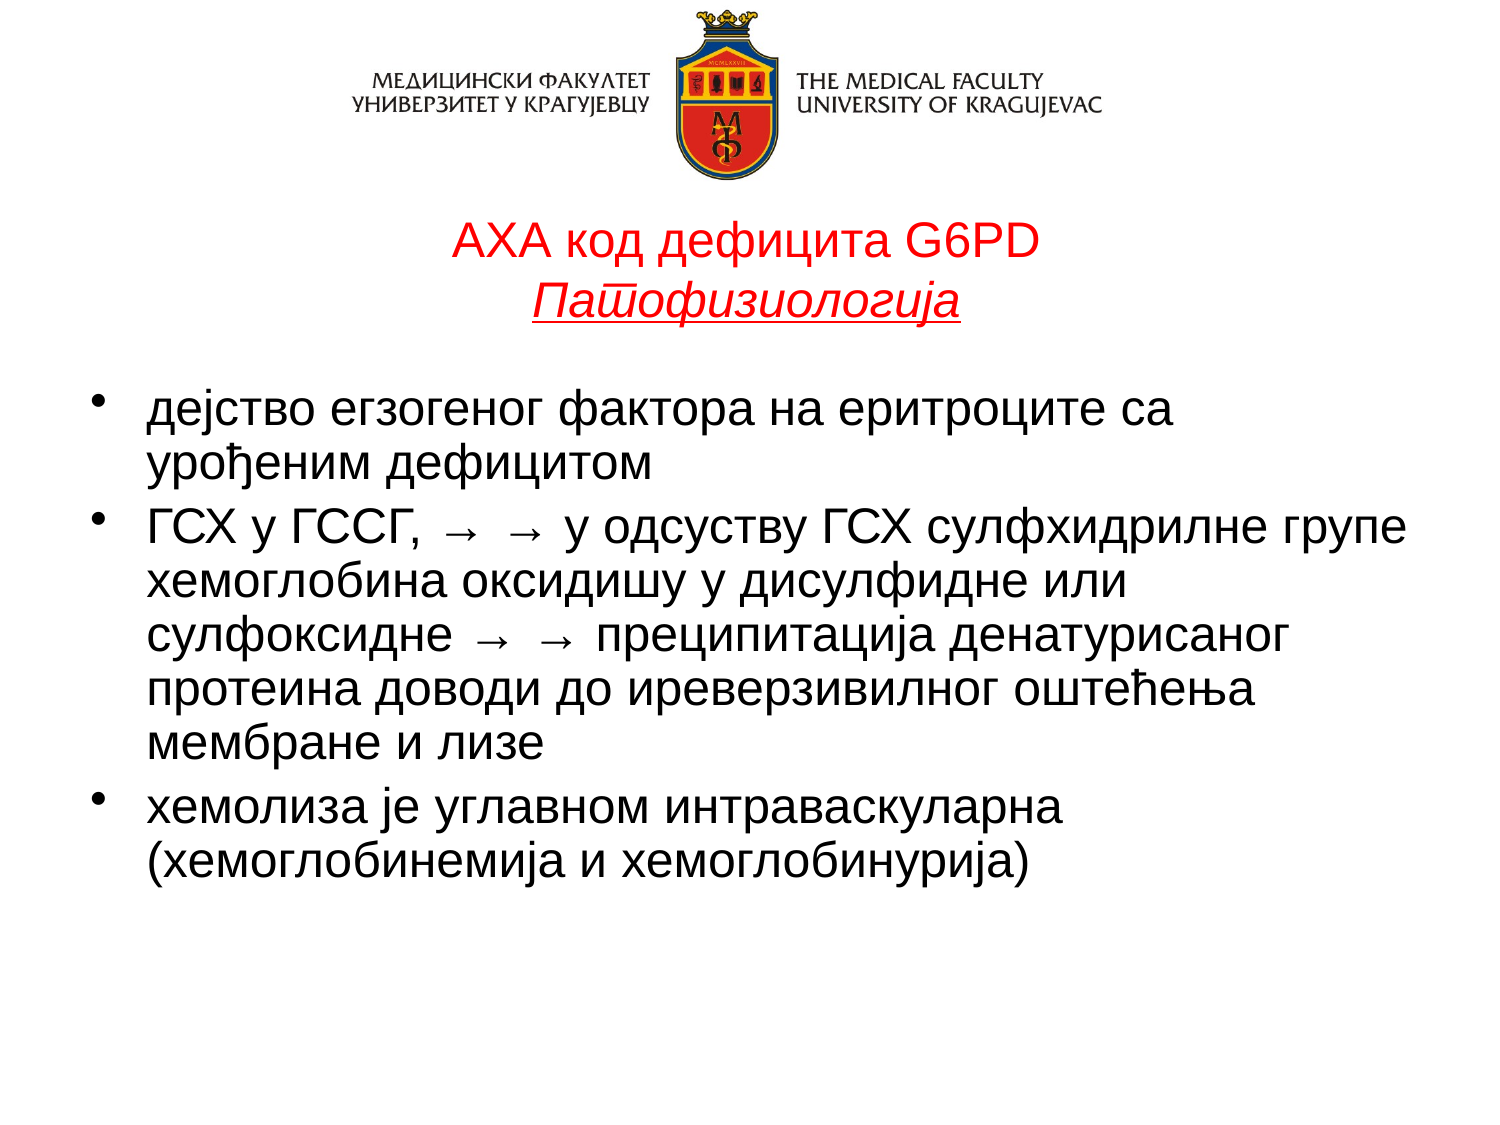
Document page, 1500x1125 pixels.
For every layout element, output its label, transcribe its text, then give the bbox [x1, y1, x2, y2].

picture [328, 0, 1125, 173]
list дејство егзогеног фактора на еритроците са урођеним дефицитом ГСХ у ГССГ, → → у одсуству ГСХ сулфхидрилне групе хемоглобина оксидишу у дисулфидне или сулфоксидне → → преципитација денатурисаног протеина доводи до иреверзивилног оштећења мембране и лизе хемолиза је углавном интраваскуларна (хемоглобинемија и хемоглобинурија) [74, 374, 1426, 1118]
title АХА код дефицита G6PD Патофизиoлoгијa [74, 173, 1426, 362]
